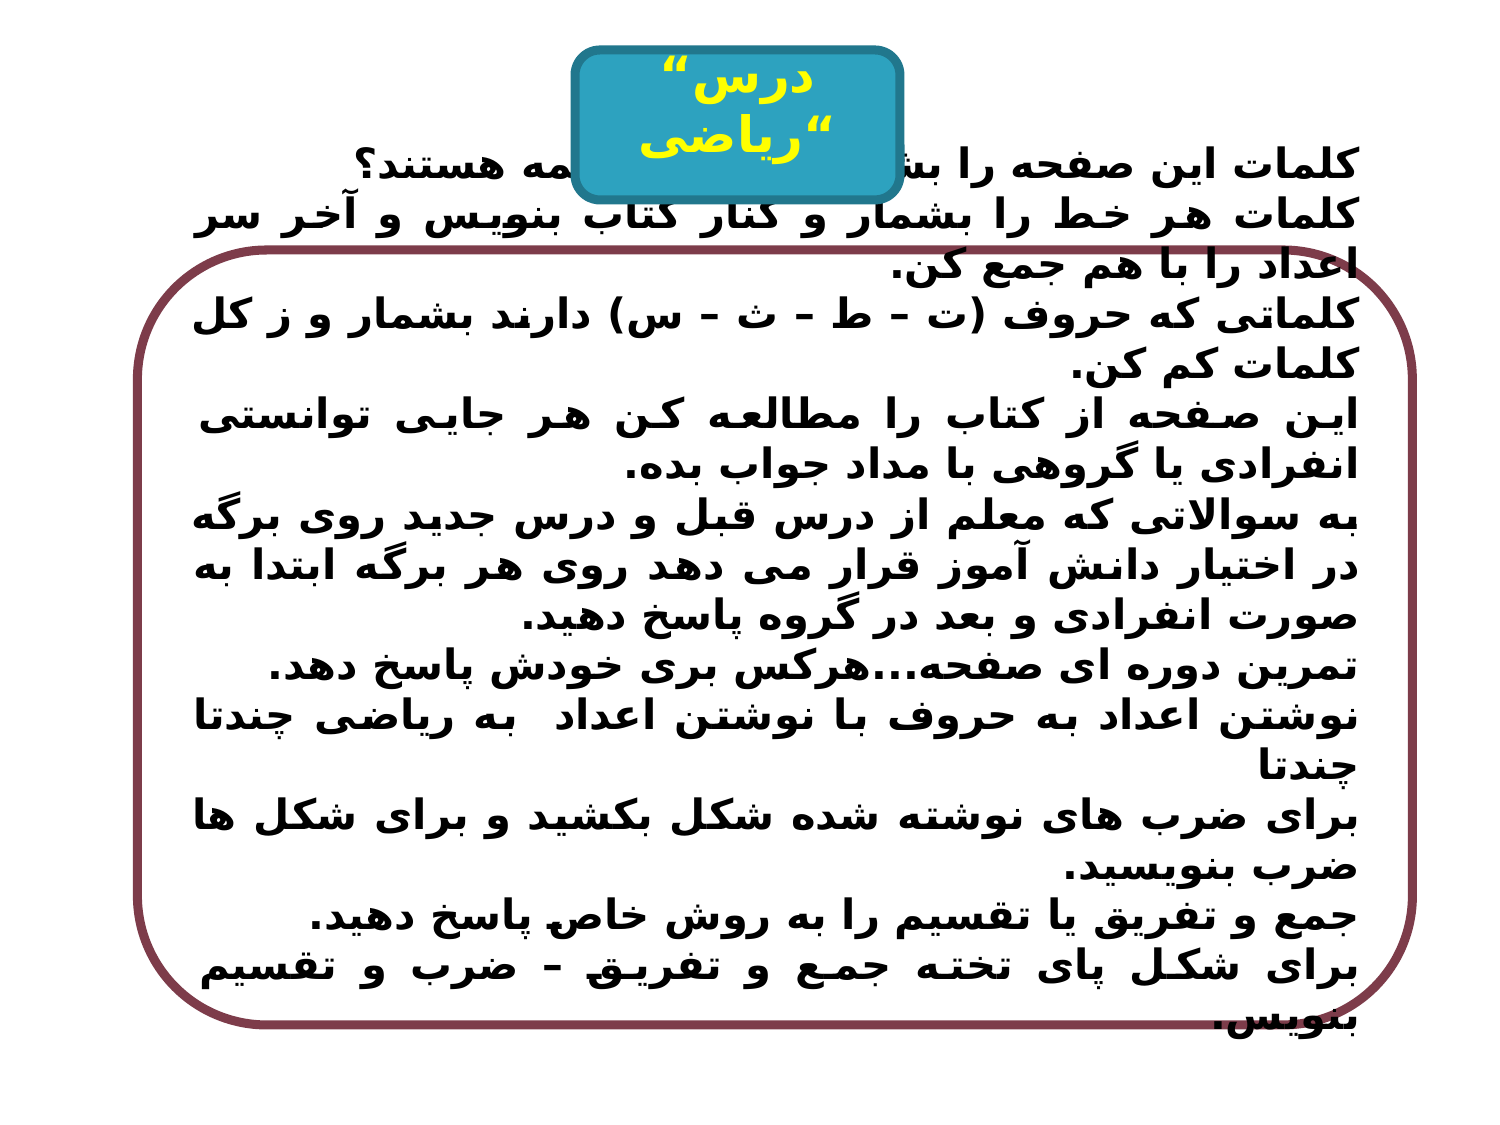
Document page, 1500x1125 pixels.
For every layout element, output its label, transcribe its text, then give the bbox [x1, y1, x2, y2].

text_box کلمات این صفحه را بشمار ببین چند کلمه هستند؟ کلمات هر خط را بشمار و کنار کتاب بنویس و آخر سر اعداد را با هم جمع کن. کلماتی که حروف (ت – ط – ث – س) دارند بشمار و ز کل کلمات کم کن. این صفحه از کتاب را مطالعه کن هر جایی توانستی انفرادی یا گروهی با مداد جواب بده. به سوالاتی که معلم از درس قبل و درس جدید روی برگه در اختیار دانش آموز قرار می دهد روی هر برگه ابتدا به صورت انفرادی و بعد در گروه پاسخ دهید. تمرین دوره ای صفحه...هرکس بری خودش پاسخ دهد. نوشتن اعداد به حروف با نوشتن اعداد به ریاضی چندتا چندتا برای ضرب های نوشته شده شکل بکشید و برای شکل ها ضرب بنویسید. جمع و تفریق یا تقسیم را به روش خاص پاسخ دهید. برای شکل پای تخته جمع و تفریق – ضرب و تقسیم بنویس. [132, 245, 1417, 1030]
text_box “درس ریاضی“ [570, 45, 905, 205]
